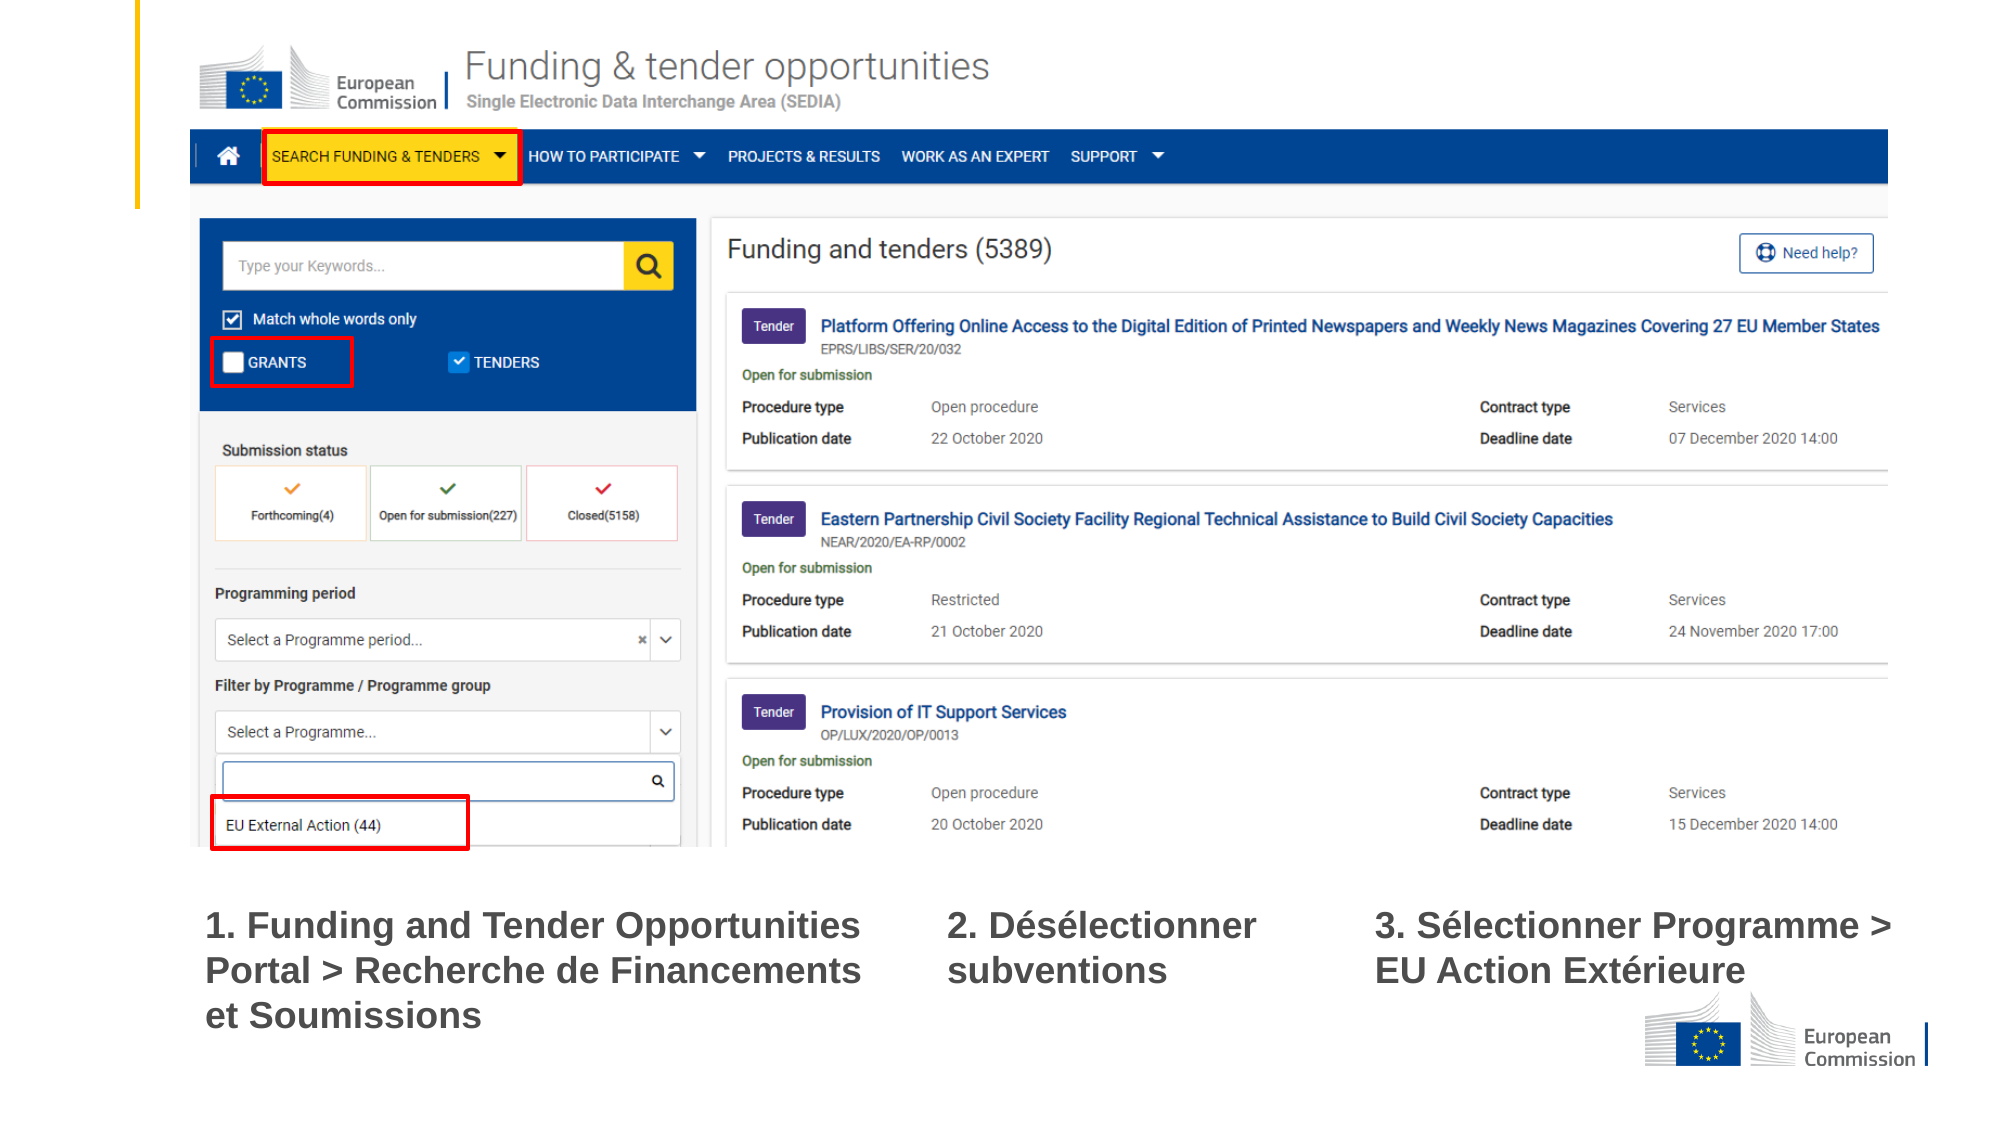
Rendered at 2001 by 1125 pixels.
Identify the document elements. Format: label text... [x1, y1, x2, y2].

text_box 3. Sélectionner Programme > EU Action Extérieure [1360, 893, 1978, 999]
text_box 1. Funding and Tender Opportunities Portal > Recherche de Financements et Soumissions [190, 893, 890, 1044]
picture [1645, 999, 1928, 1066]
text_box 2. Désélectionner subventions [932, 893, 1360, 999]
picture [190, 35, 1888, 847]
